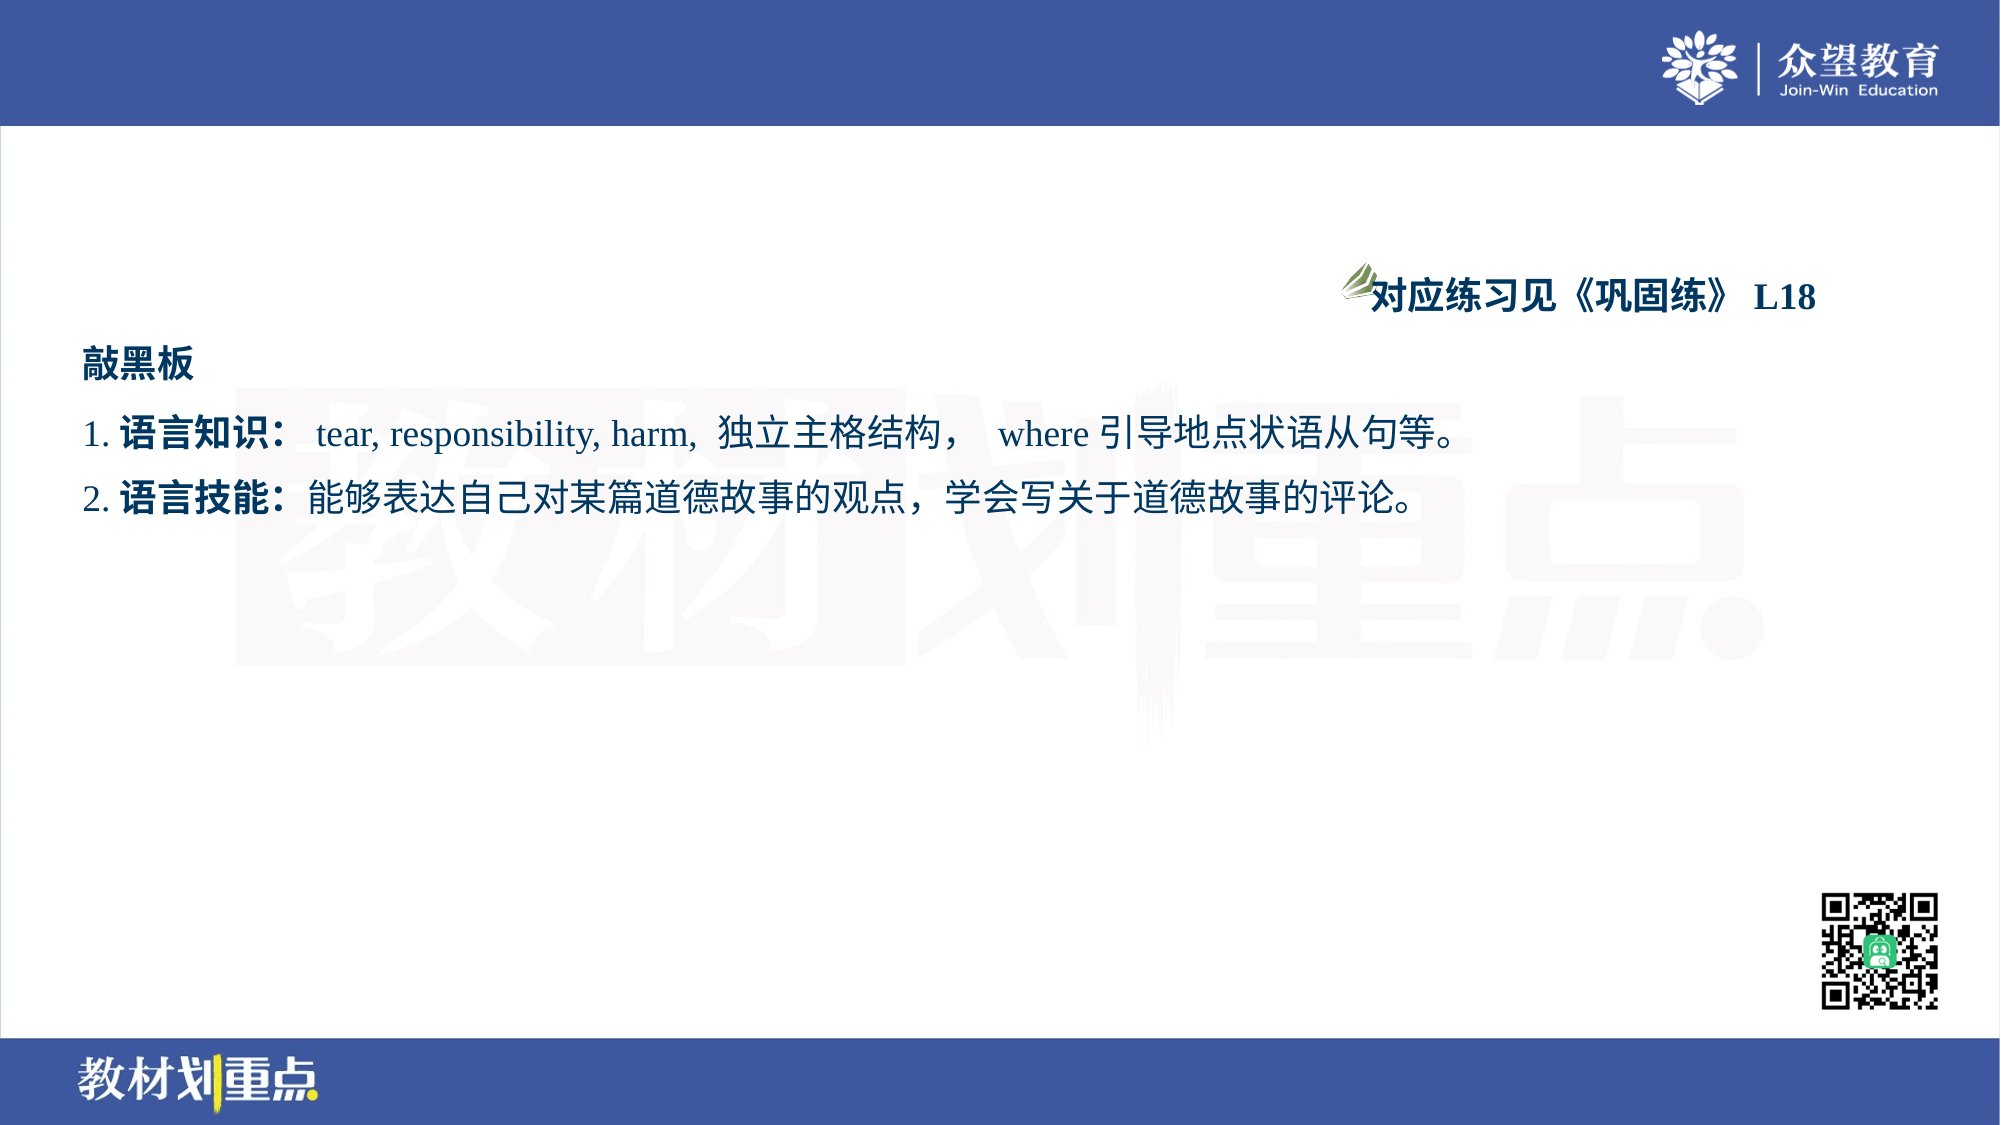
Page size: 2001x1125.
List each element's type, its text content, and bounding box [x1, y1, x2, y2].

picture [0, 0, 2000, 1125]
text_box 对应练习见《巩固练》L18 敲黑板 1.语言知识：tear, responsibility, harm, 独立主格结构， where引导地点状语从句等。 2.语言技能：能够表达自己对某篇道德故事的观点，学会写关于道德故事的评论。 [82, 247, 1817, 513]
